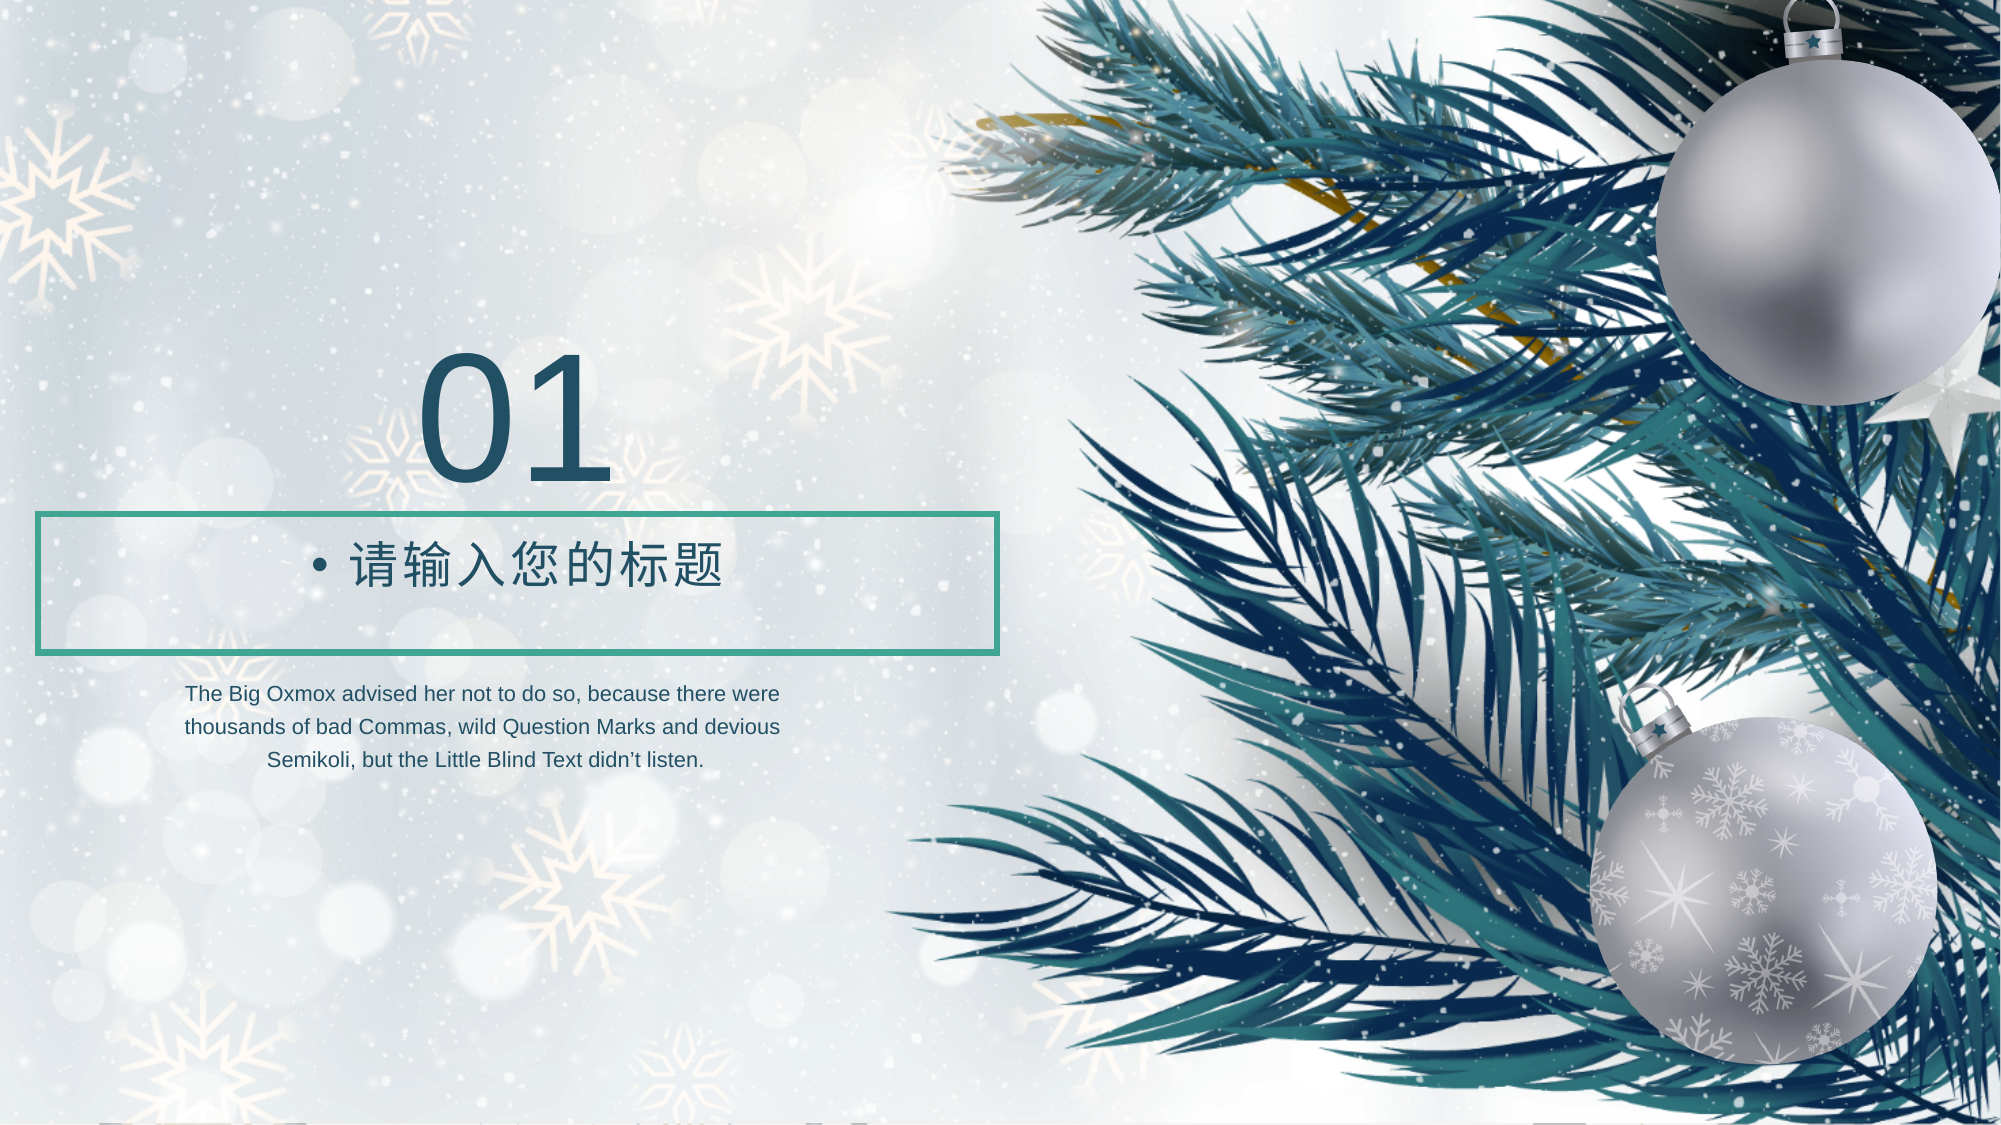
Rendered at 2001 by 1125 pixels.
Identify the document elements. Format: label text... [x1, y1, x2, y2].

text_box 01 [90, 328, 430, 488]
picture [0, 0, 2001, 1125]
text_box 请输入您的标题 [73, 540, 430, 627]
text_box The Big Oxmox advised her not to do so, because there were thousands of bad Commas, wild Question Marks and devious Semikoli, but the Little Blind Text didn’t listen. [141, 672, 430, 845]
text_box [37, 513, 430, 654]
